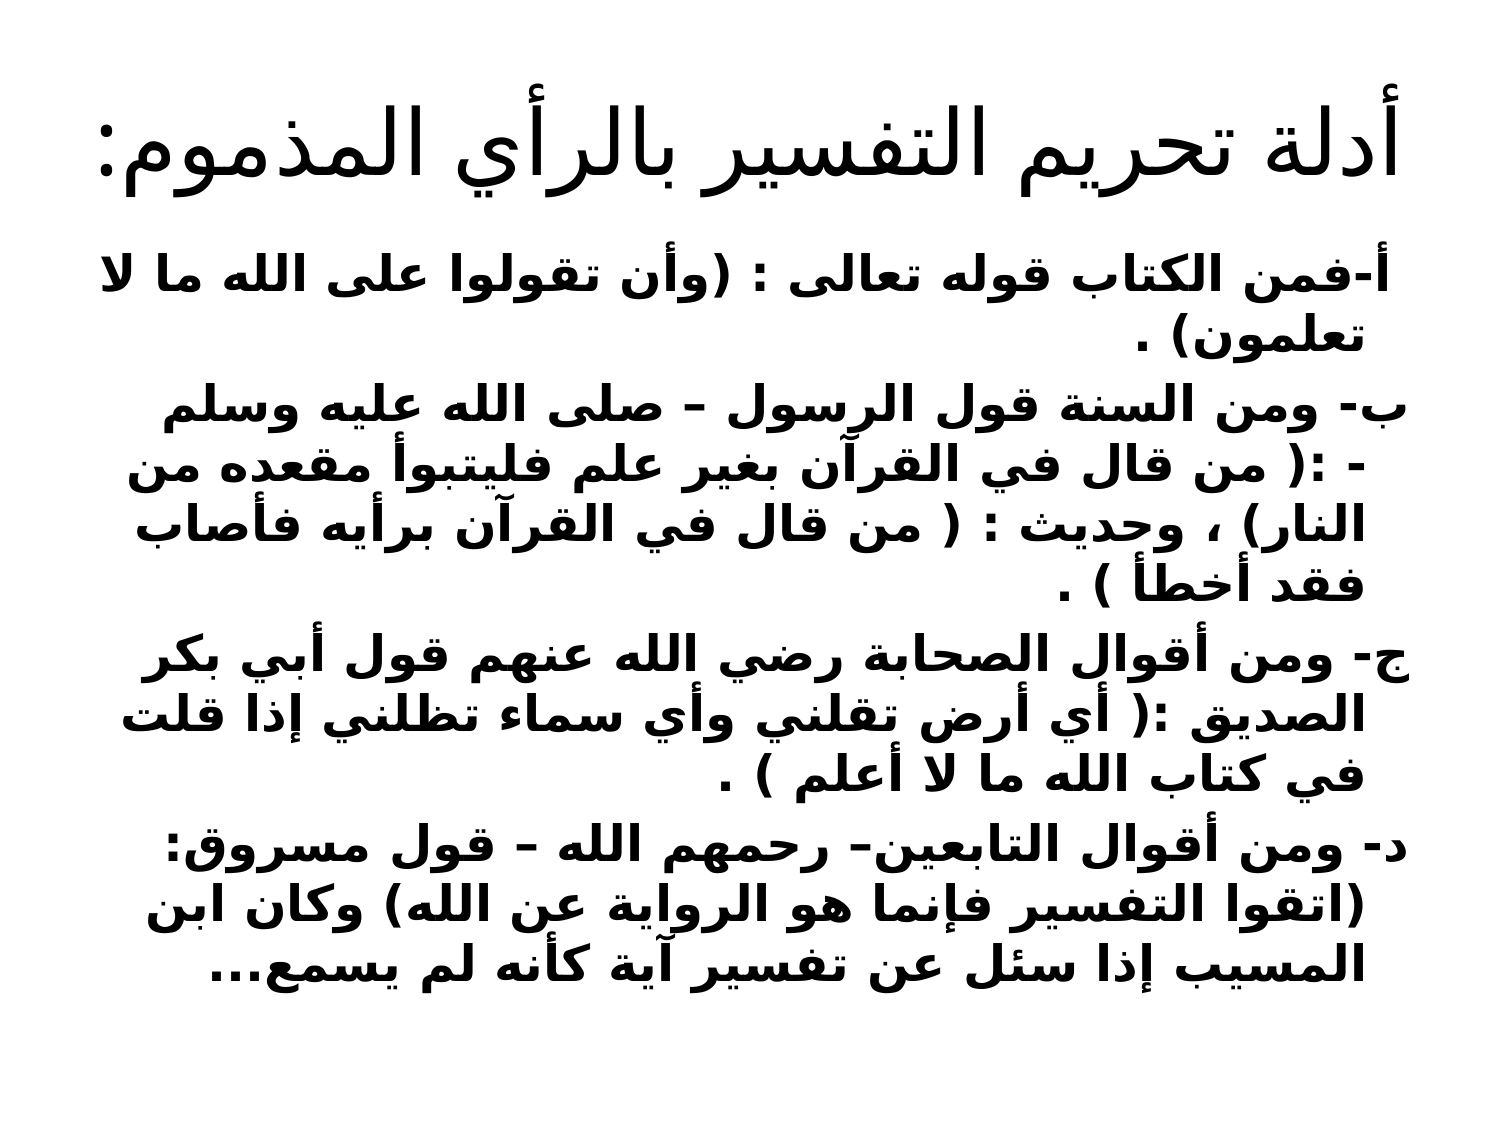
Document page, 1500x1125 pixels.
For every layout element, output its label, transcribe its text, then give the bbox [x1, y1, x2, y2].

title أدلة تحريم التفسير بالرأي المذموم: [75, 45, 1425, 233]
list أ-فمن الكتاب قوله تعالى : (وأن تقولوا على الله ما لا تعلمون) . ب- ومن السنة قول الرسول – صلى الله عليه وسلم - :( من قال في القرآن بغير علم فليتبوأ مقعده من النار) ، وحديث : ( من قال في القرآن برأيه فأصاب فقد أخطأ ) . ج- ومن أقوال الصحابة رضي الله عنهم قول أبي بكر الصديق :( أي أرض تقلني وأي سماء تظلني إذا قلت في كتاب الله ما لا أعلم ) . د- ومن أقوال التابعين– رحمهم الله – قول مسروق:(اتقوا التفسير فإنما هو الرواية عن الله) وكان ابن المسيب إذا سئل عن تفسير آية كأنه لم يسمع... [75, 234, 1425, 1005]
